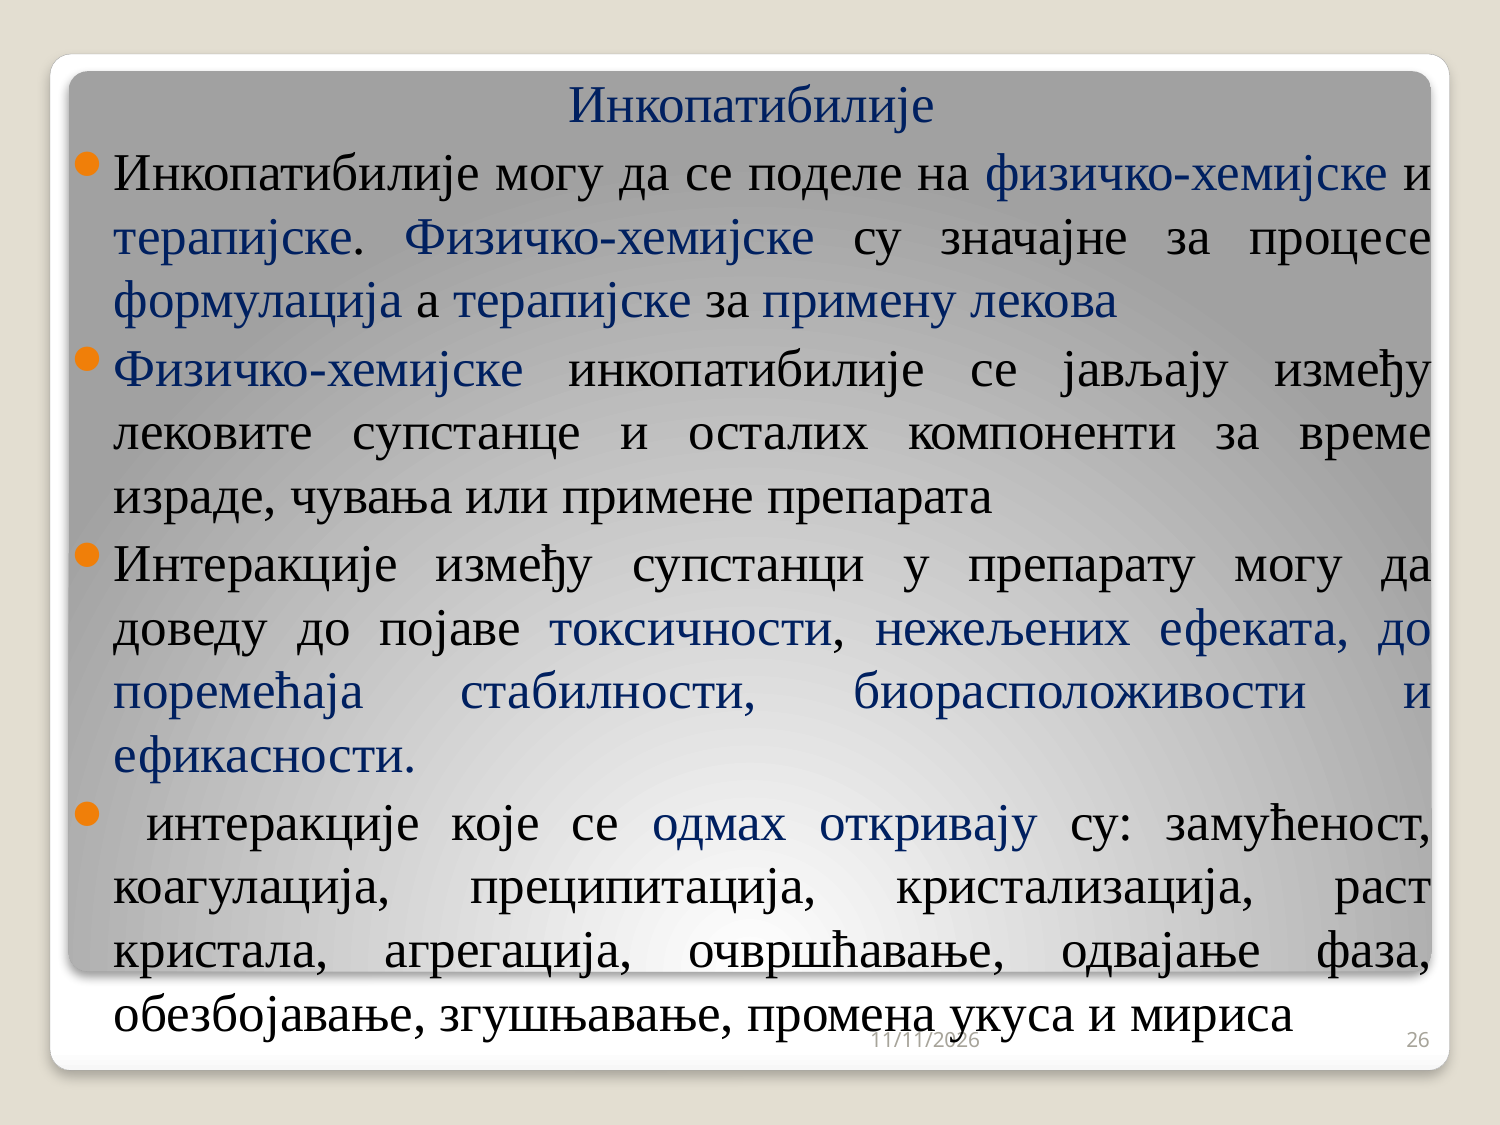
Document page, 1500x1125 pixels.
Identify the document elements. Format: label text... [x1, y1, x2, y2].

list Инкопатибилије Инкопатибилије могу да се поделе на физичко-хемијске и терапијске. Физичко-хемијске су значајне за процесе формулација а терапијске за примену лекова Физичко-хемијске инкопатибилије се јављају између лековите супстанце и осталих компоненти за време израде, чувања или примене препарата Интеракције између супстанци у препарату могу да доведу до појаве токсичности, нежељених ефеката, до поремећаја стабилности, биорасположивости и ефикасности. интеракције које се одмах откривају су: замућеност, коагулација, преципитација, кристализација, раст кристала, агрегација, очвршћавање, одвајање фаза, обезбојавање, згушњавање, промена укуса и мириса [41, 54, 1447, 1059]
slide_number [619, 1002, 995, 1063]
slide_number 26 [1369, 1002, 1445, 1063]
